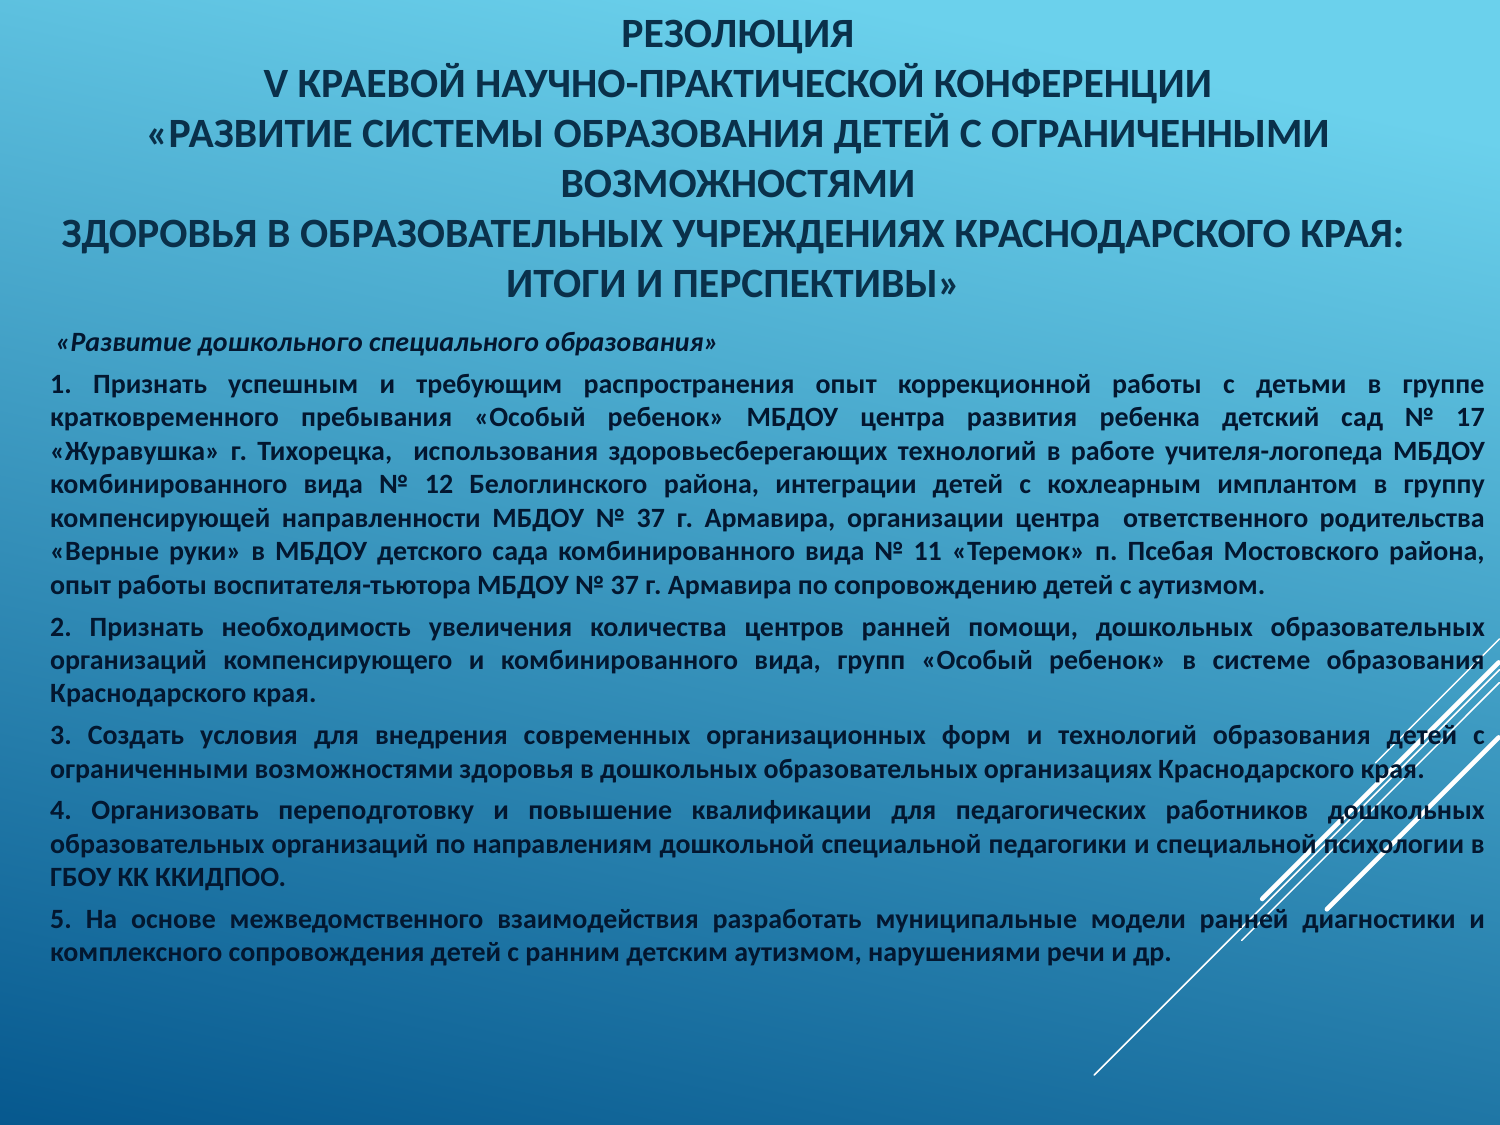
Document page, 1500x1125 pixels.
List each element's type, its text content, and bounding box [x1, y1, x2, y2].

list «Развитие дошкольного специального образования» 1. Признать успешным и требующим распространения опыт коррекционной работы с детьми в группе кратковременного пребывания «Особый ребенок» МБДОУ центра развития ребенка детский сад № 17 «Журавушка» г. Тихорецка, использования здоровьесберегающих технологий в работе учителя-логопеда МБДОУ комбинированного вида № 12 Белоглинского района, интеграции детей с кохлеарным имплантом в группу компенсирующей направленности МБДОУ № 37 г. Армавира, организации центра ответственного родительства «Верные руки» в МБДОУ детского сада комбинированного вида № 11 «Теремок» п. Псебая Мостовского района, опыт работы воспитателя-тьютора МБДОУ № 37 г. Армавира по сопровождению детей с аутизмом. 2. Признать необходимость увеличения количества центров ранней помощи, дошкольных образовательных организаций компенсирующего и комбинированного вида, групп «Особый ребенок» в системе образования Краснодарского края. 3. Создать условия для внедрения современных организационных форм и технологий образования детей с ограниченными возможностями здоровья в дошкольных образовательных организациях Краснодарского края. 4. Организовать переподготовку и повышение квалификации для педагогических работников дошкольных образовательных организаций по направлениям дошкольной специальной педагогики и специальной психологии в ГБОУ КК ККИДПОО. 5. На основе межведомственного взаимодействия разработать муниципальные модели ранней диагностики и комплексного сопровождения детей с ранним детским аутизмом, нарушениями речи и др. [35, 316, 1500, 1001]
title Резолюция V краевой научно-практической конференции «Развитие системы образования детей с ограниченными возможностями здоровья в образовательных учреждениях Краснодарского края: итоги и перспективы» [35, 105, 1441, 316]
